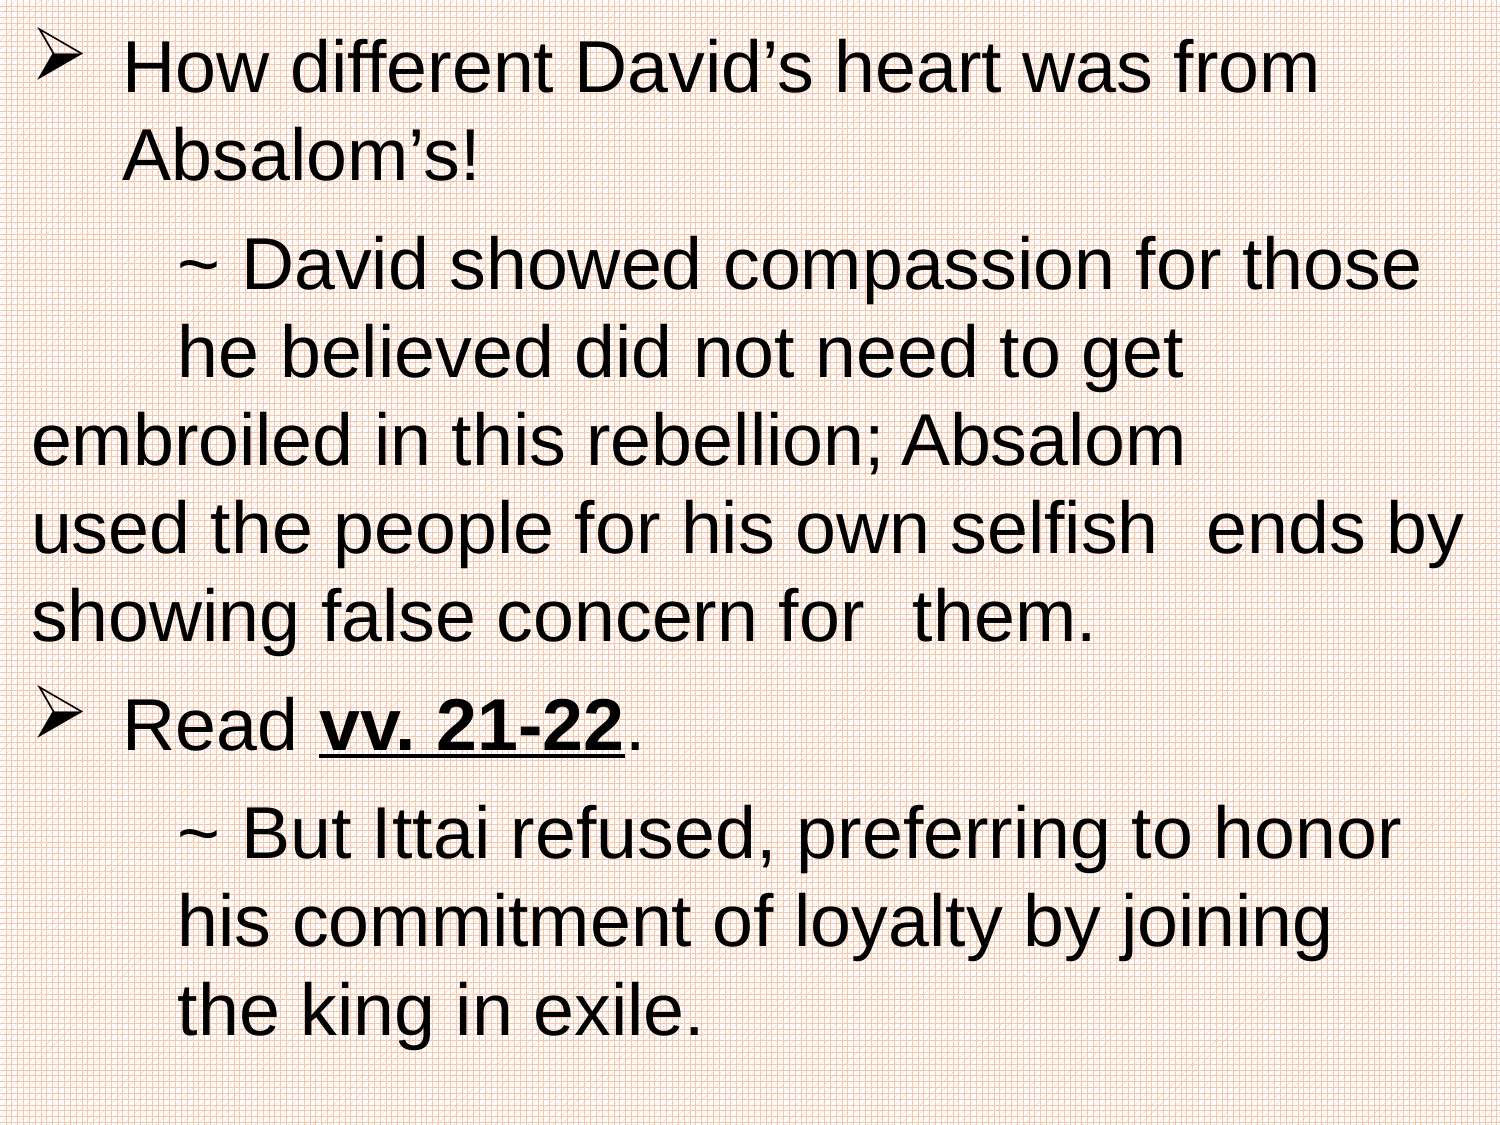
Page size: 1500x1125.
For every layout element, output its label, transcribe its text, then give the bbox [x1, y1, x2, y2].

subtitle How different David’s heart was from Absalom’s! ~ David showed compassion for those he believed did not need to get embroiled in this rebellion; Absalom used the people for his own selfish ends by showing false concern for them. Read vv. 21-22. ~ But Ittai refused, preferring to honor his commitment of loyalty by joining the king in exile. [16, 11, 1486, 1104]
